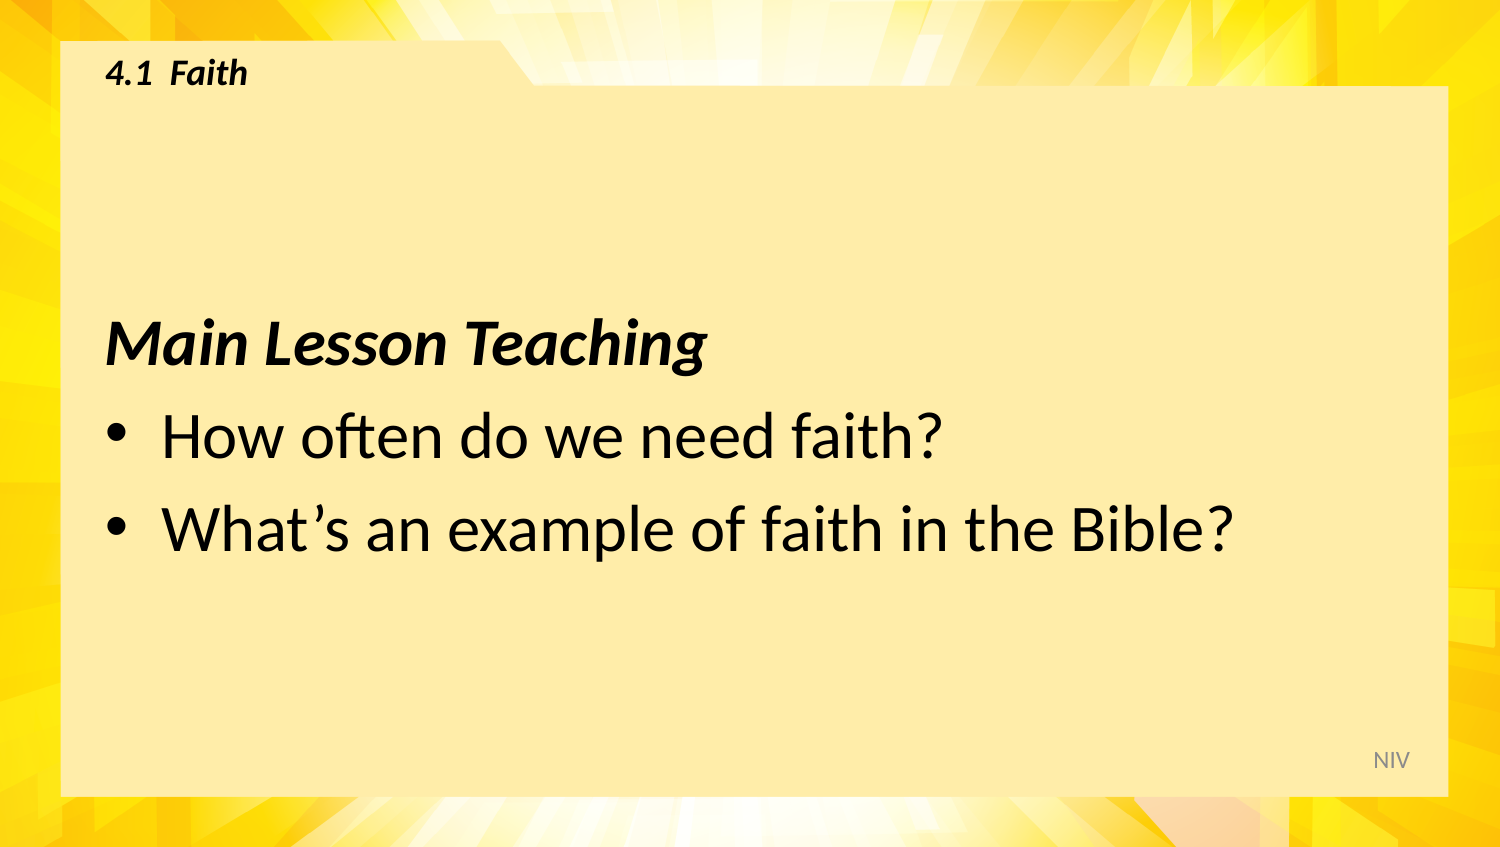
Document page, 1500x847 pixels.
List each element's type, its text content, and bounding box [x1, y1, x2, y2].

footer NIV [950, 736, 1425, 782]
picture [0, 0, 1500, 847]
title 4.1 Faith [89, 33, 1420, 108]
list Main Lesson Teaching How often do we need faith? What’s an example of faith in the Bible? [89, 141, 1403, 722]
